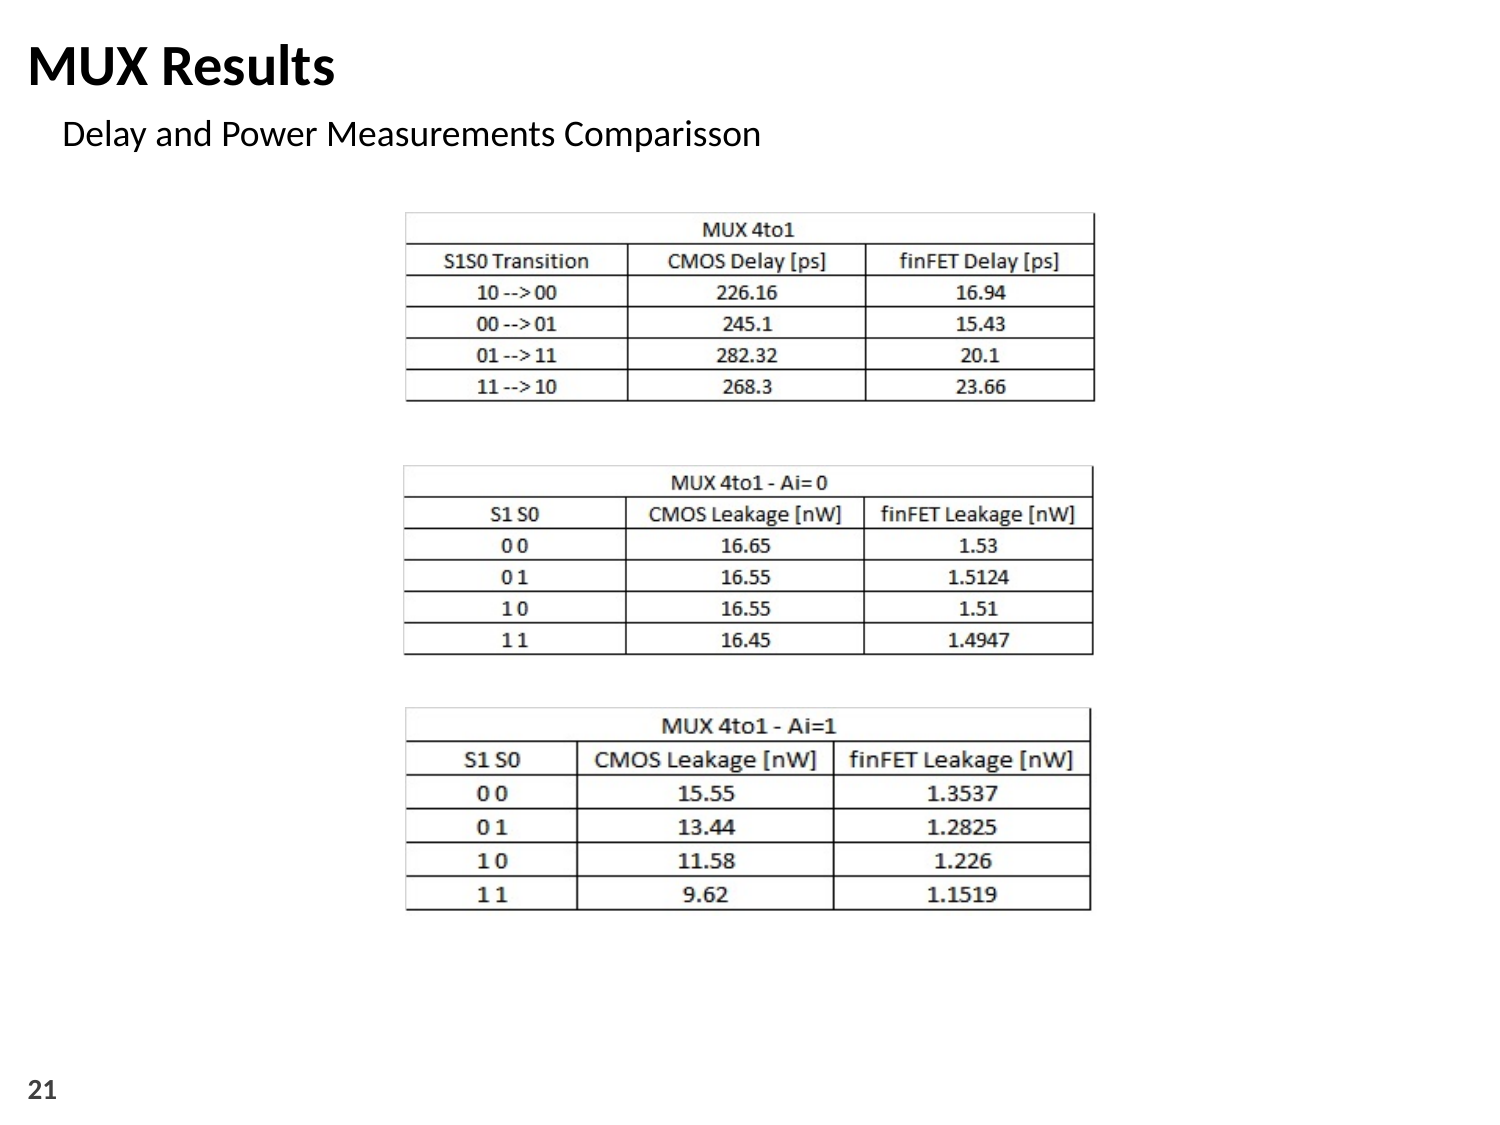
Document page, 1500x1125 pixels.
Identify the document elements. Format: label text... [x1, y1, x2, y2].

text_box Delay and Power Measurements Comparisson [47, 101, 787, 162]
title MUX Results [12, 19, 1493, 105]
picture [403, 465, 1097, 660]
slide_number 21 [12, 1052, 363, 1113]
picture [405, 707, 1097, 917]
picture [405, 212, 1100, 405]
